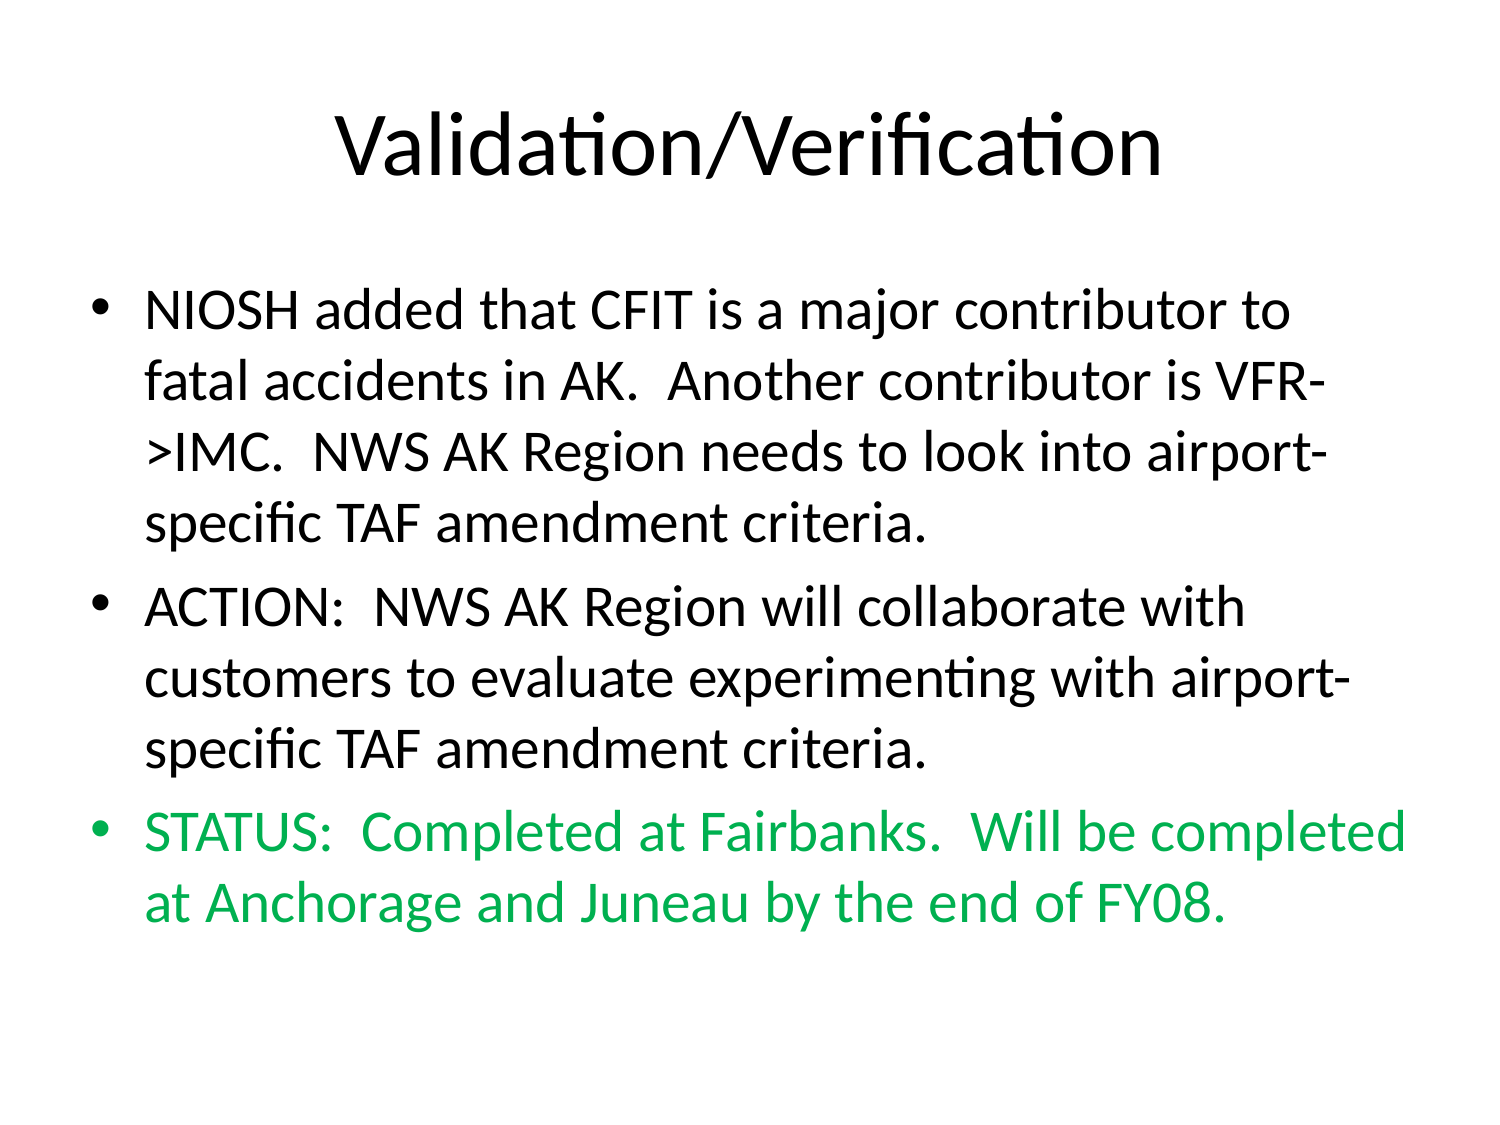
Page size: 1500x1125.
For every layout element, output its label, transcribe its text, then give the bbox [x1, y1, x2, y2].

title Validation/Verification [75, 45, 1425, 233]
list NIOSH added that CFIT is a major contributor to fatal accidents in AK. Another contributor is VFR->IMC. NWS AK Region needs to look into airport-specific TAF amendment criteria. ACTION: NWS AK Region will collaborate with customers to evaluate experimenting with airport-specific TAF amendment criteria. STATUS: Completed at Fairbanks. Will be completed at Anchorage and Juneau by the end of FY08. [75, 262, 1425, 1005]
